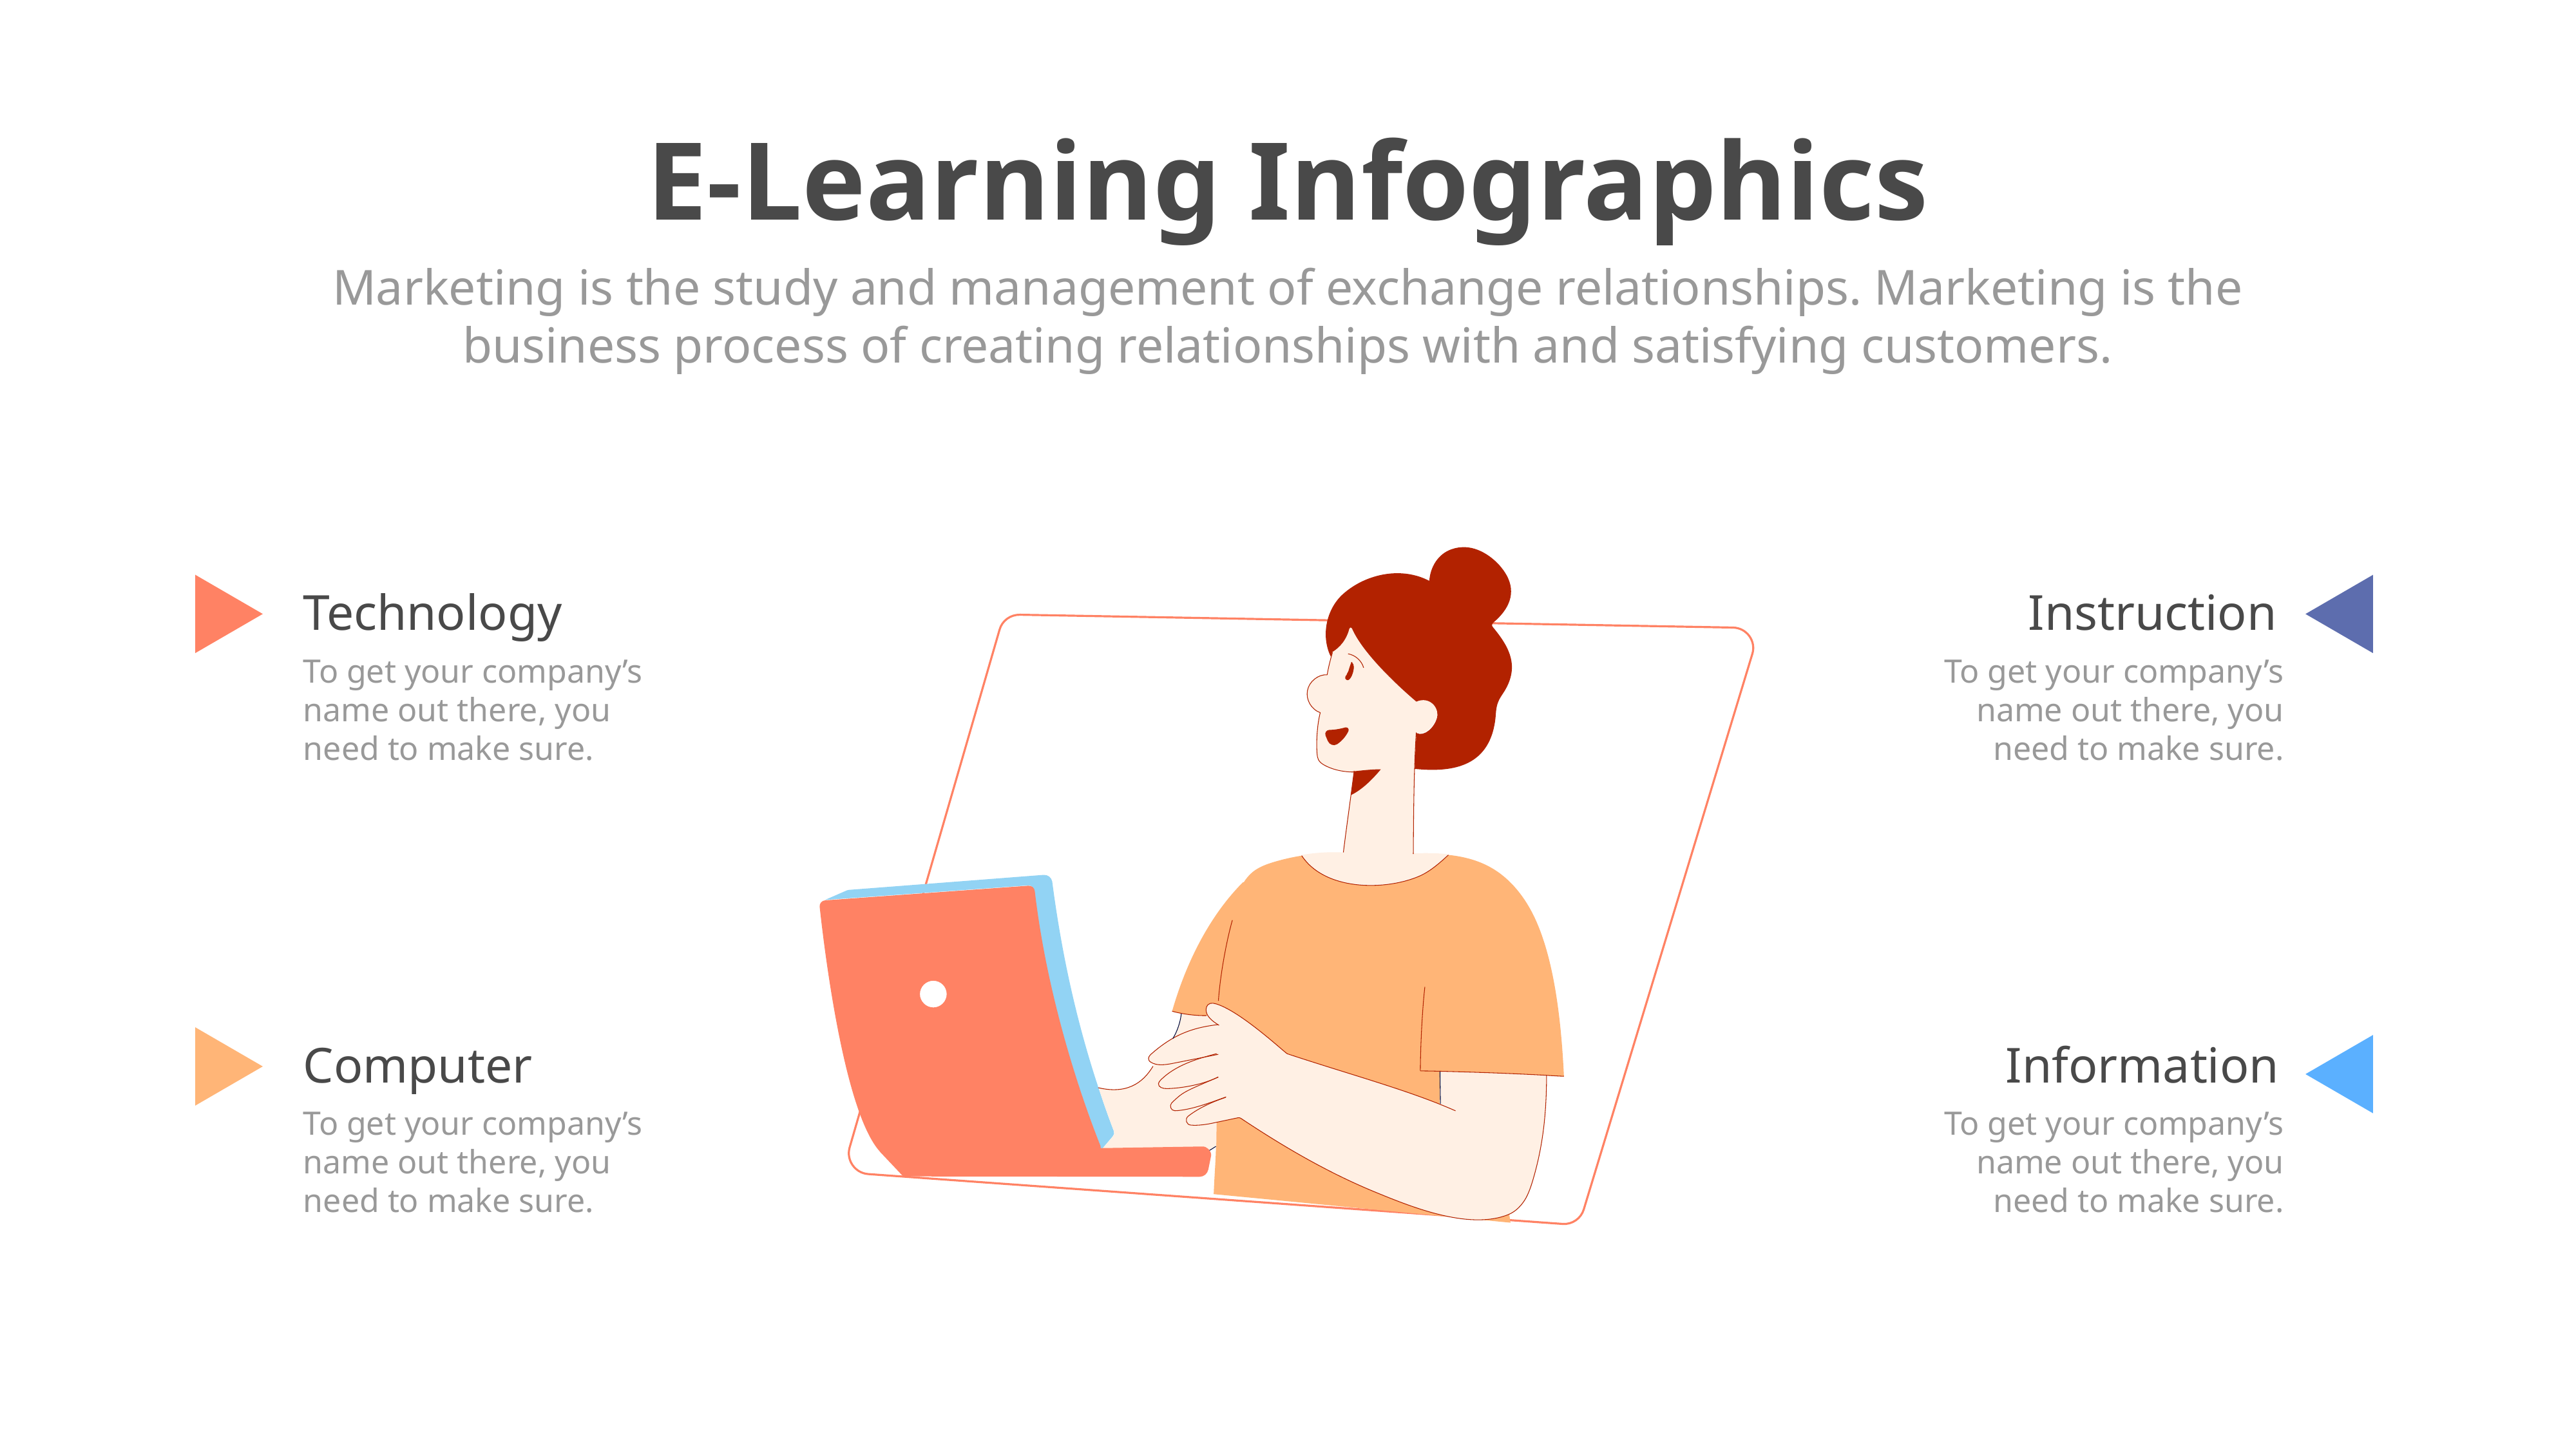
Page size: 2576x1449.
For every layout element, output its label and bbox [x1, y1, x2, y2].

text_box [195, 1026, 265, 1107]
text_box [195, 573, 265, 654]
text_box [1898, 577, 2294, 773]
text_box [819, 547, 1757, 1231]
text_box [294, 577, 689, 773]
text_box [281, 108, 2295, 379]
text_box [2304, 573, 2374, 655]
text_box [294, 1030, 689, 1226]
text_box [1898, 1030, 2294, 1226]
text_box [2304, 1034, 2374, 1115]
